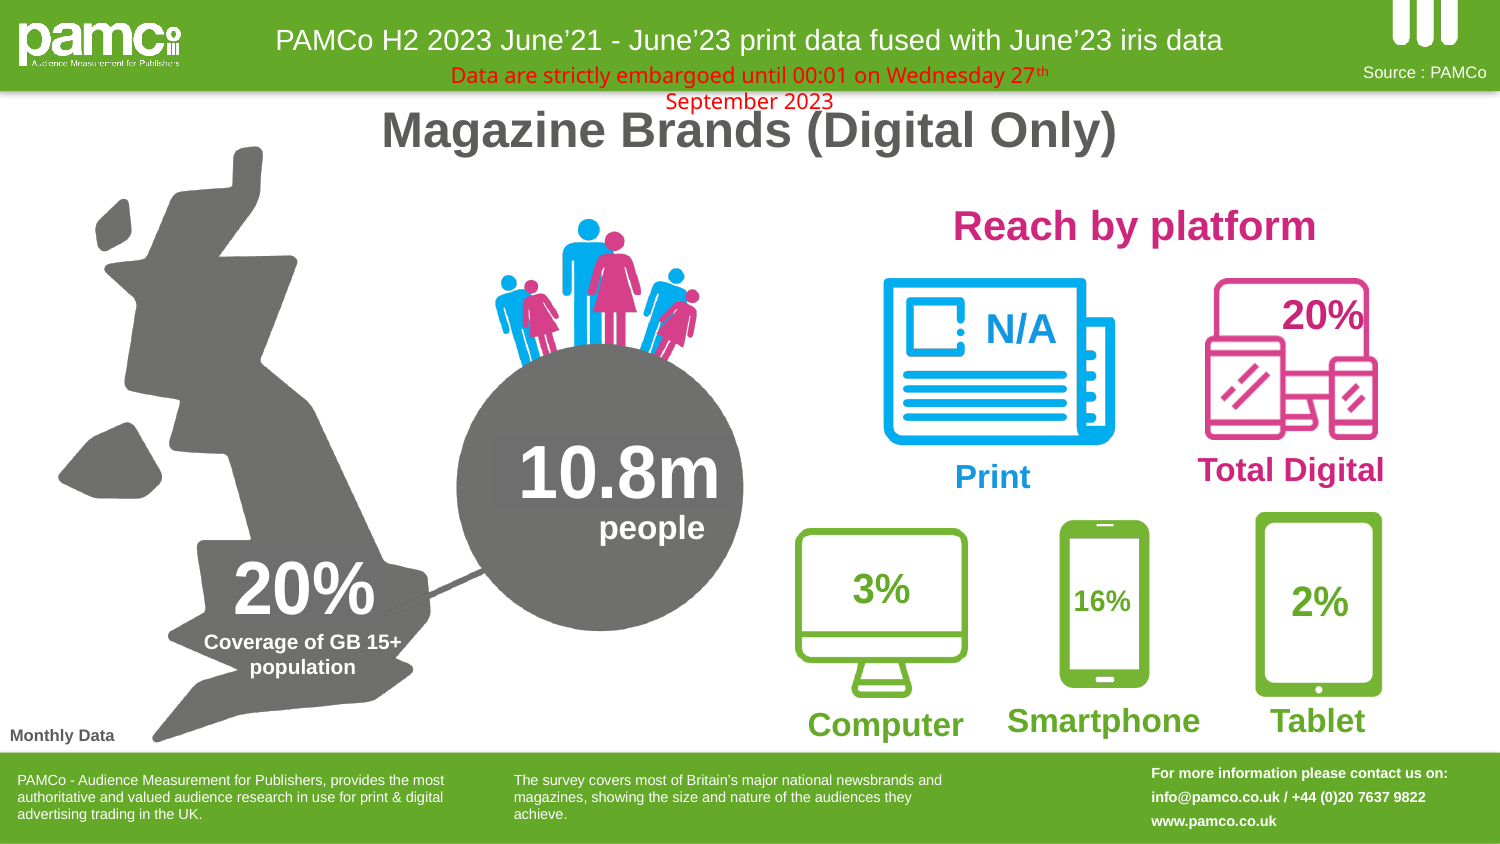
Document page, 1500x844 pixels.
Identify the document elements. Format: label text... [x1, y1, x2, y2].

text_box N/A [962, 295, 1081, 358]
picture [1387, 0, 1459, 81]
text_box Magazine Brands (Digital Only) [0, 91, 1500, 163]
picture [41, 163, 758, 763]
picture [961, 469, 970, 476]
picture [1240, 491, 1397, 713]
picture [17, 20, 182, 68]
picture [1038, 483, 1174, 708]
picture [857, 244, 1141, 477]
picture [795, 528, 968, 698]
picture [1205, 278, 1378, 440]
